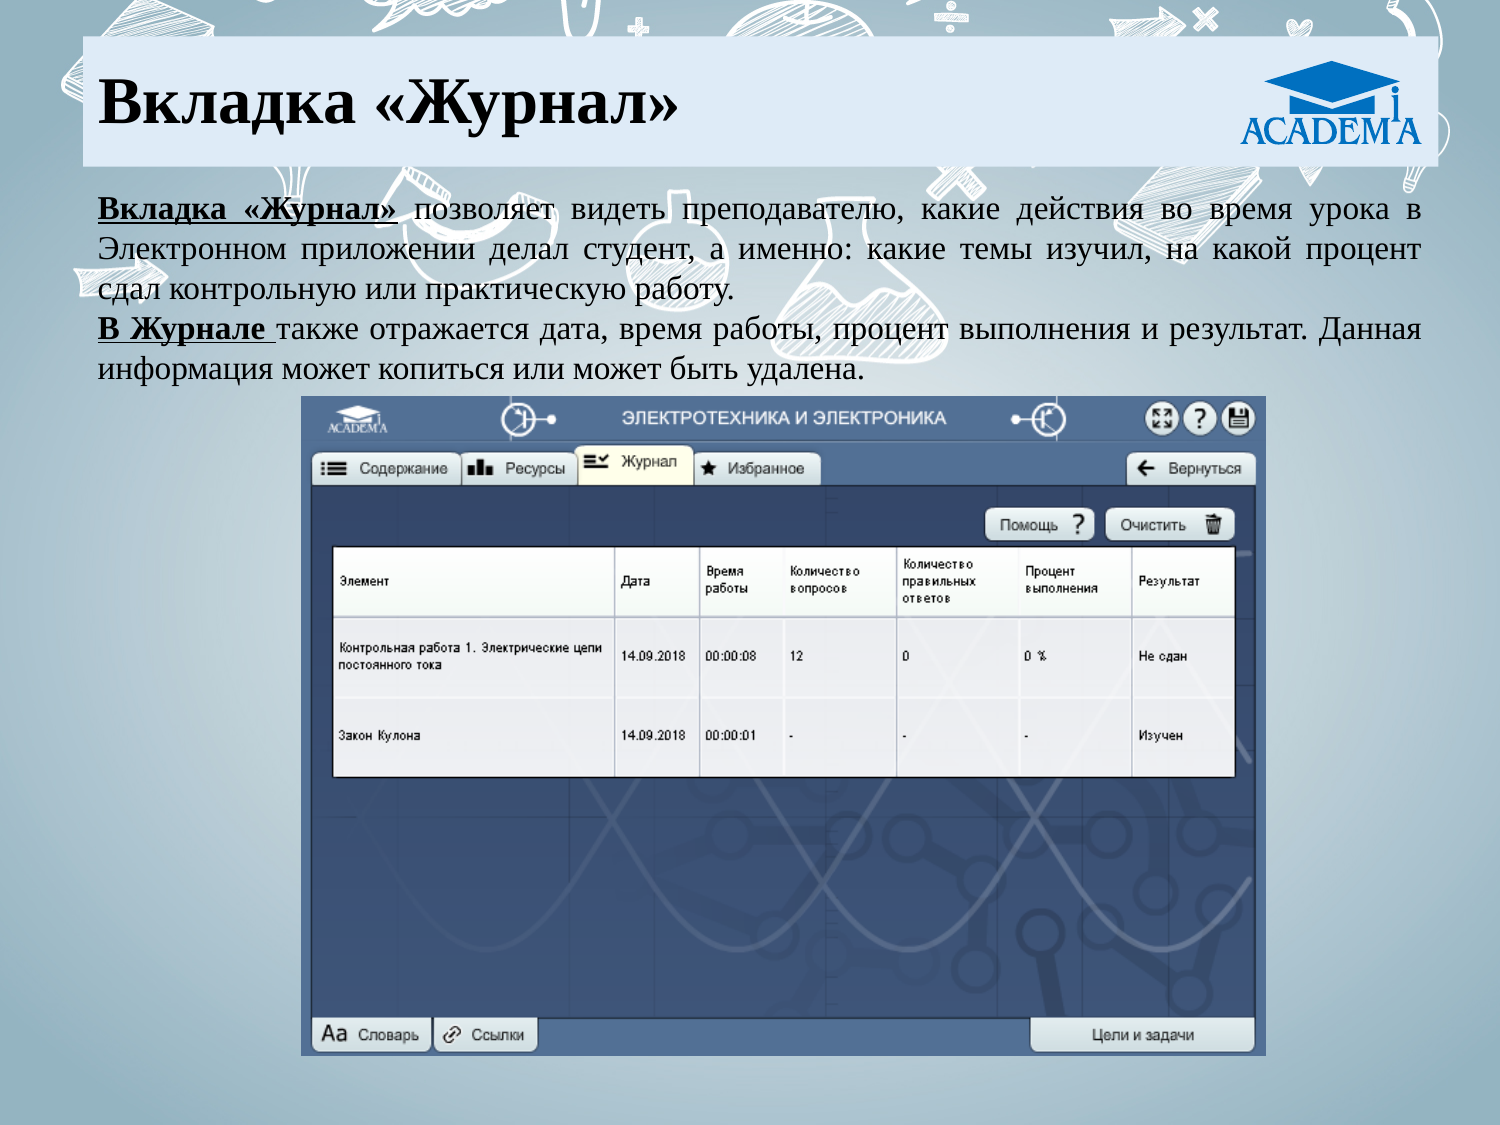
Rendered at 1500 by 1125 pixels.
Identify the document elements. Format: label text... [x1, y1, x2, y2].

text_box Вкладка «Журнал» [83, 36, 1439, 167]
text_box Вкладка «Журнал» позволяет видеть преподавателю, какие действия во время урока в Электронном приложении делал студент, а именно: какие темы изучил, на какой процент сдал контрольную или практическую работу. В Журнале также отражается дата, время работы, процент выполнения и результат. Данная информация может копиться или может быть удалена. [83, 179, 1439, 394]
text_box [1240, 60, 1422, 145]
picture [0, 0, 1500, 1125]
